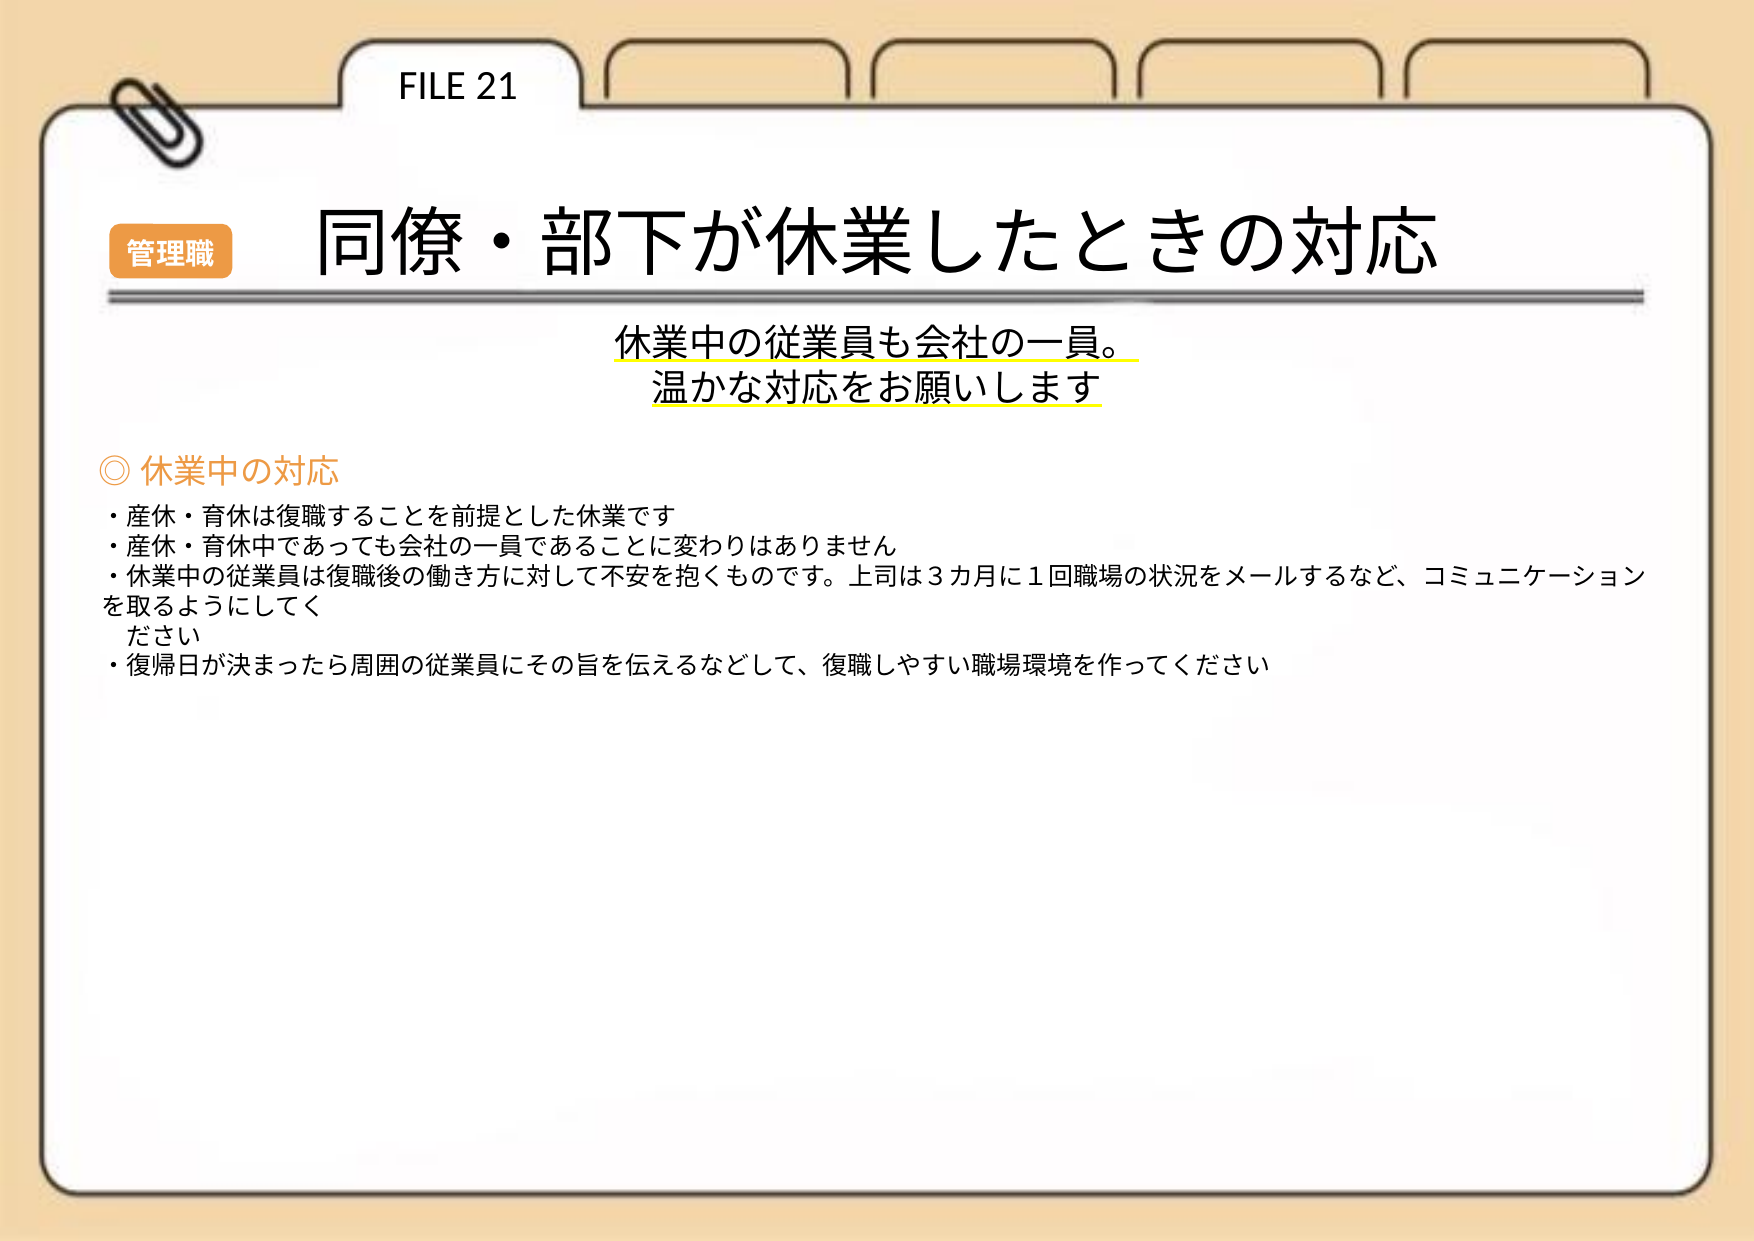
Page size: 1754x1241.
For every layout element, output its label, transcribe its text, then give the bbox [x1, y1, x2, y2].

text_box FILE 21 [383, 50, 533, 115]
text_box [109, 223, 229, 275]
text_box 管理職 [112, 227, 230, 278]
text_box 休業中の従業員も会社の一員。 温かな対応をお願いします [599, 311, 1155, 416]
text_box 同僚・部下が休業したときの対応 [299, 186, 1455, 292]
text_box ・産休・育休は復職することを前提とした休業です ・産休・育休中であっても会社の一員であることに変わりはありません ・休業中の従業員は復職後の働き方に対して不安を抱くものです。上司は３カ月に１回職場の状況をメールするなど、コミュニケーションを取るようにしてく ださい ・復帰日が決まったら周囲の従業員にその旨を伝えるなどして、復職しやすい職場環境を作ってください [86, 492, 1667, 688]
picture [0, 0, 1754, 1241]
text_box ◎休業中の対応 [84, 443, 355, 498]
